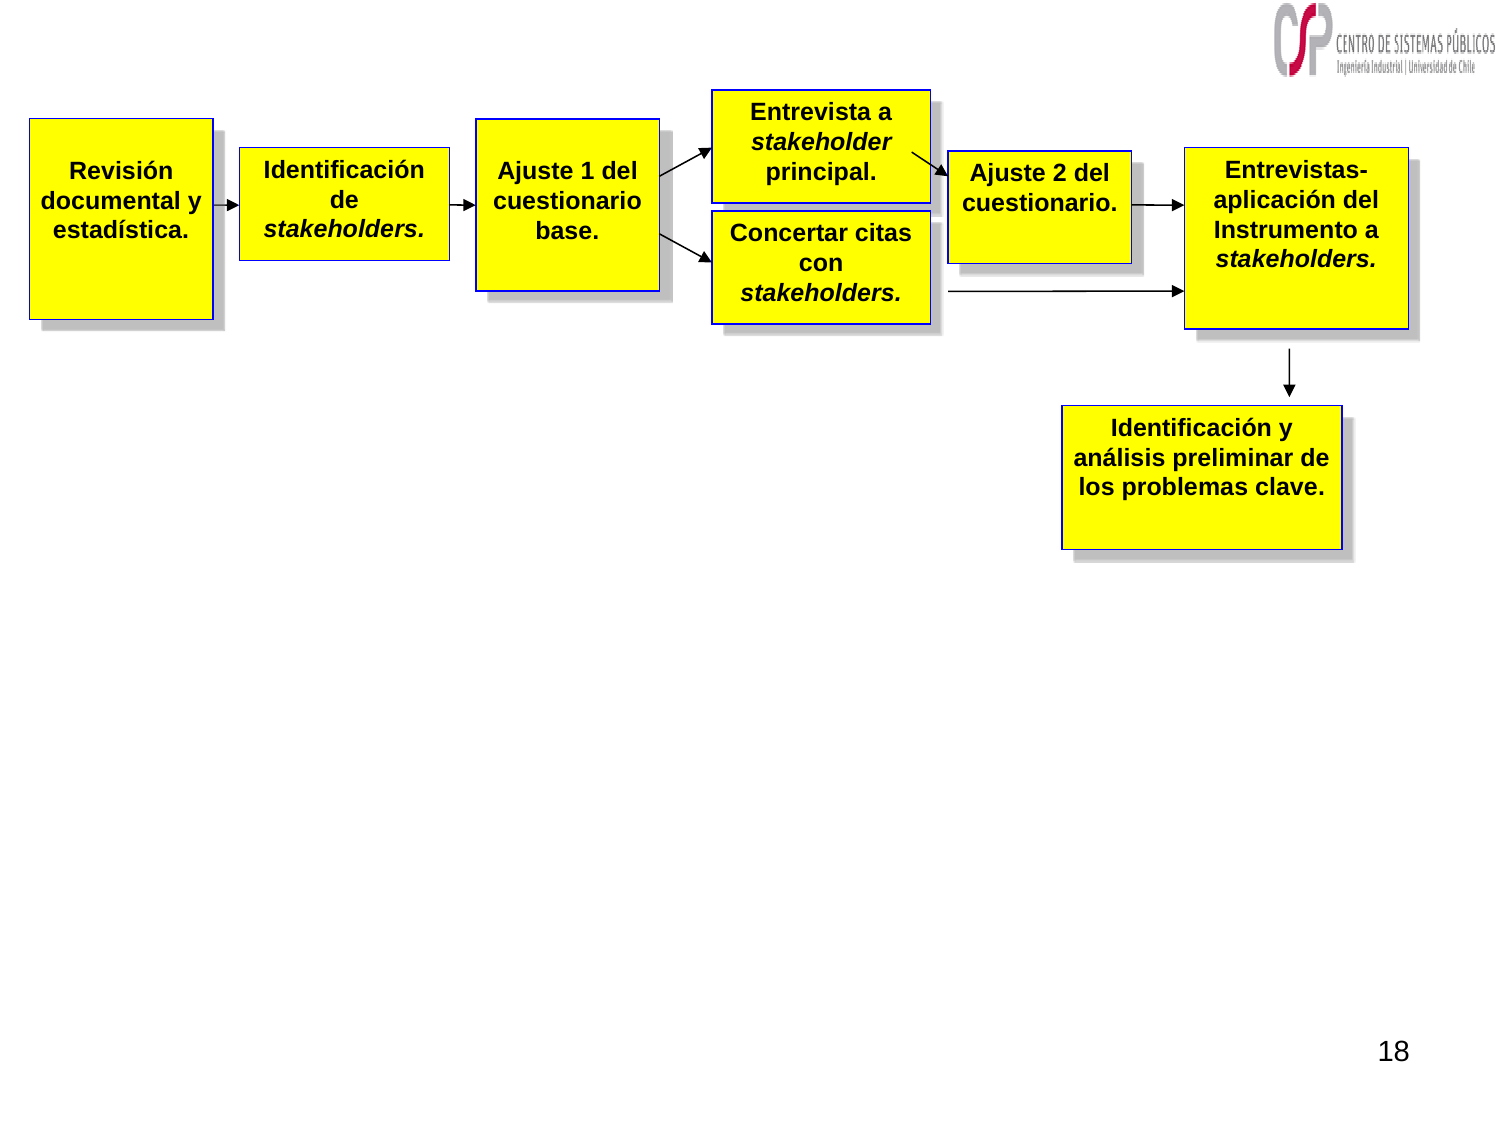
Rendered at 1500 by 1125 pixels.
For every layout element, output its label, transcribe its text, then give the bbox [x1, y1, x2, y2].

text_box Revisión documental y estadística. [29, 118, 214, 320]
slide_number 18 [1074, 1024, 1426, 1103]
picture [1269, 0, 1500, 82]
text_box [226, 198, 240, 212]
text_box [911, 151, 949, 177]
text_box Ajuste 1 del cuestionario base. [475, 118, 660, 292]
text_box [1131, 198, 1185, 212]
text_box [1283, 348, 1296, 398]
text_box Concertar citas con stakeholders. [711, 210, 931, 324]
text_box [659, 147, 712, 177]
text_box Identificación y análisis preliminar de los problemas clave. [1062, 405, 1342, 550]
text_box Identificación de stakeholders. [239, 147, 450, 261]
text_box [948, 284, 1185, 298]
text_box Entrevista a stakeholder principal. [711, 90, 931, 204]
text_box [449, 198, 476, 212]
text_box Entrevistas-aplicación del Instrumento a stakeholders. [1184, 147, 1409, 329]
text_box Ajuste 2 del cuestionario. [948, 150, 1132, 264]
text_box [659, 233, 712, 263]
